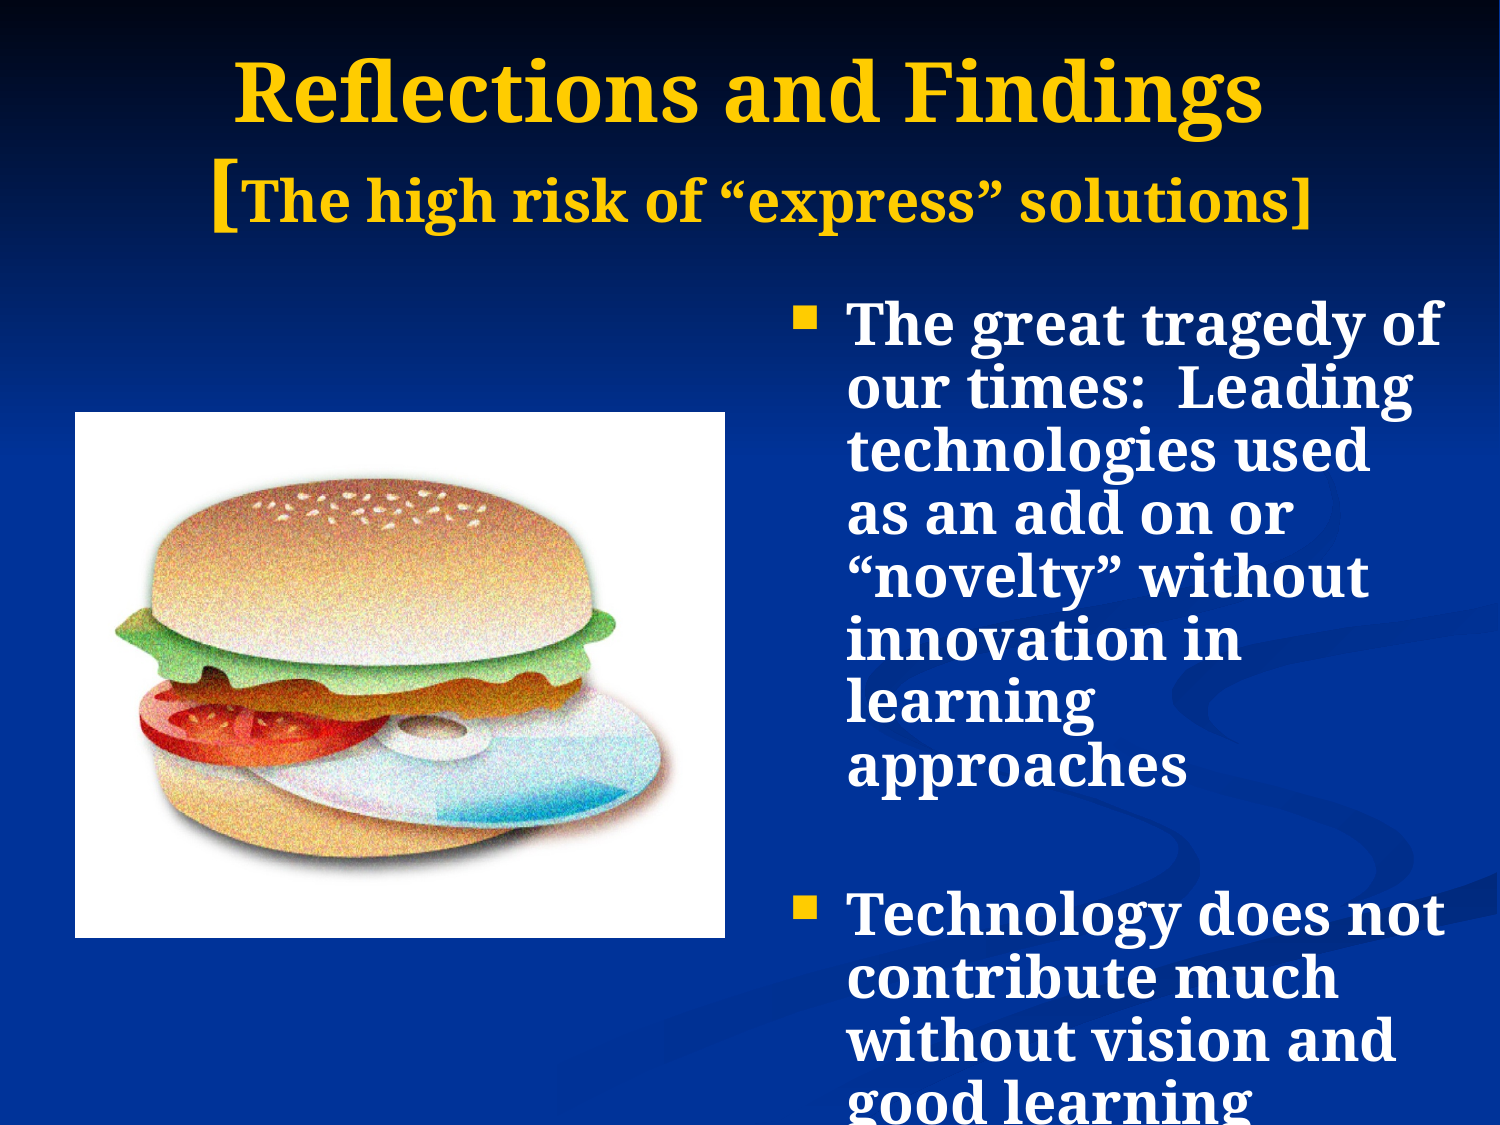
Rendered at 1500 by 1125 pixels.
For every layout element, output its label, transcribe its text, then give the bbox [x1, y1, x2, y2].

list The great tragedy of our times: Leading technologies used as an add on or “novelty” without innovation in learning approaches Technology does not contribute much without vision and good learning practices [774, 287, 1463, 1063]
title Reflections and Findings [The high risk of “express” solutions] [74, 44, 1426, 233]
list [74, 412, 726, 938]
